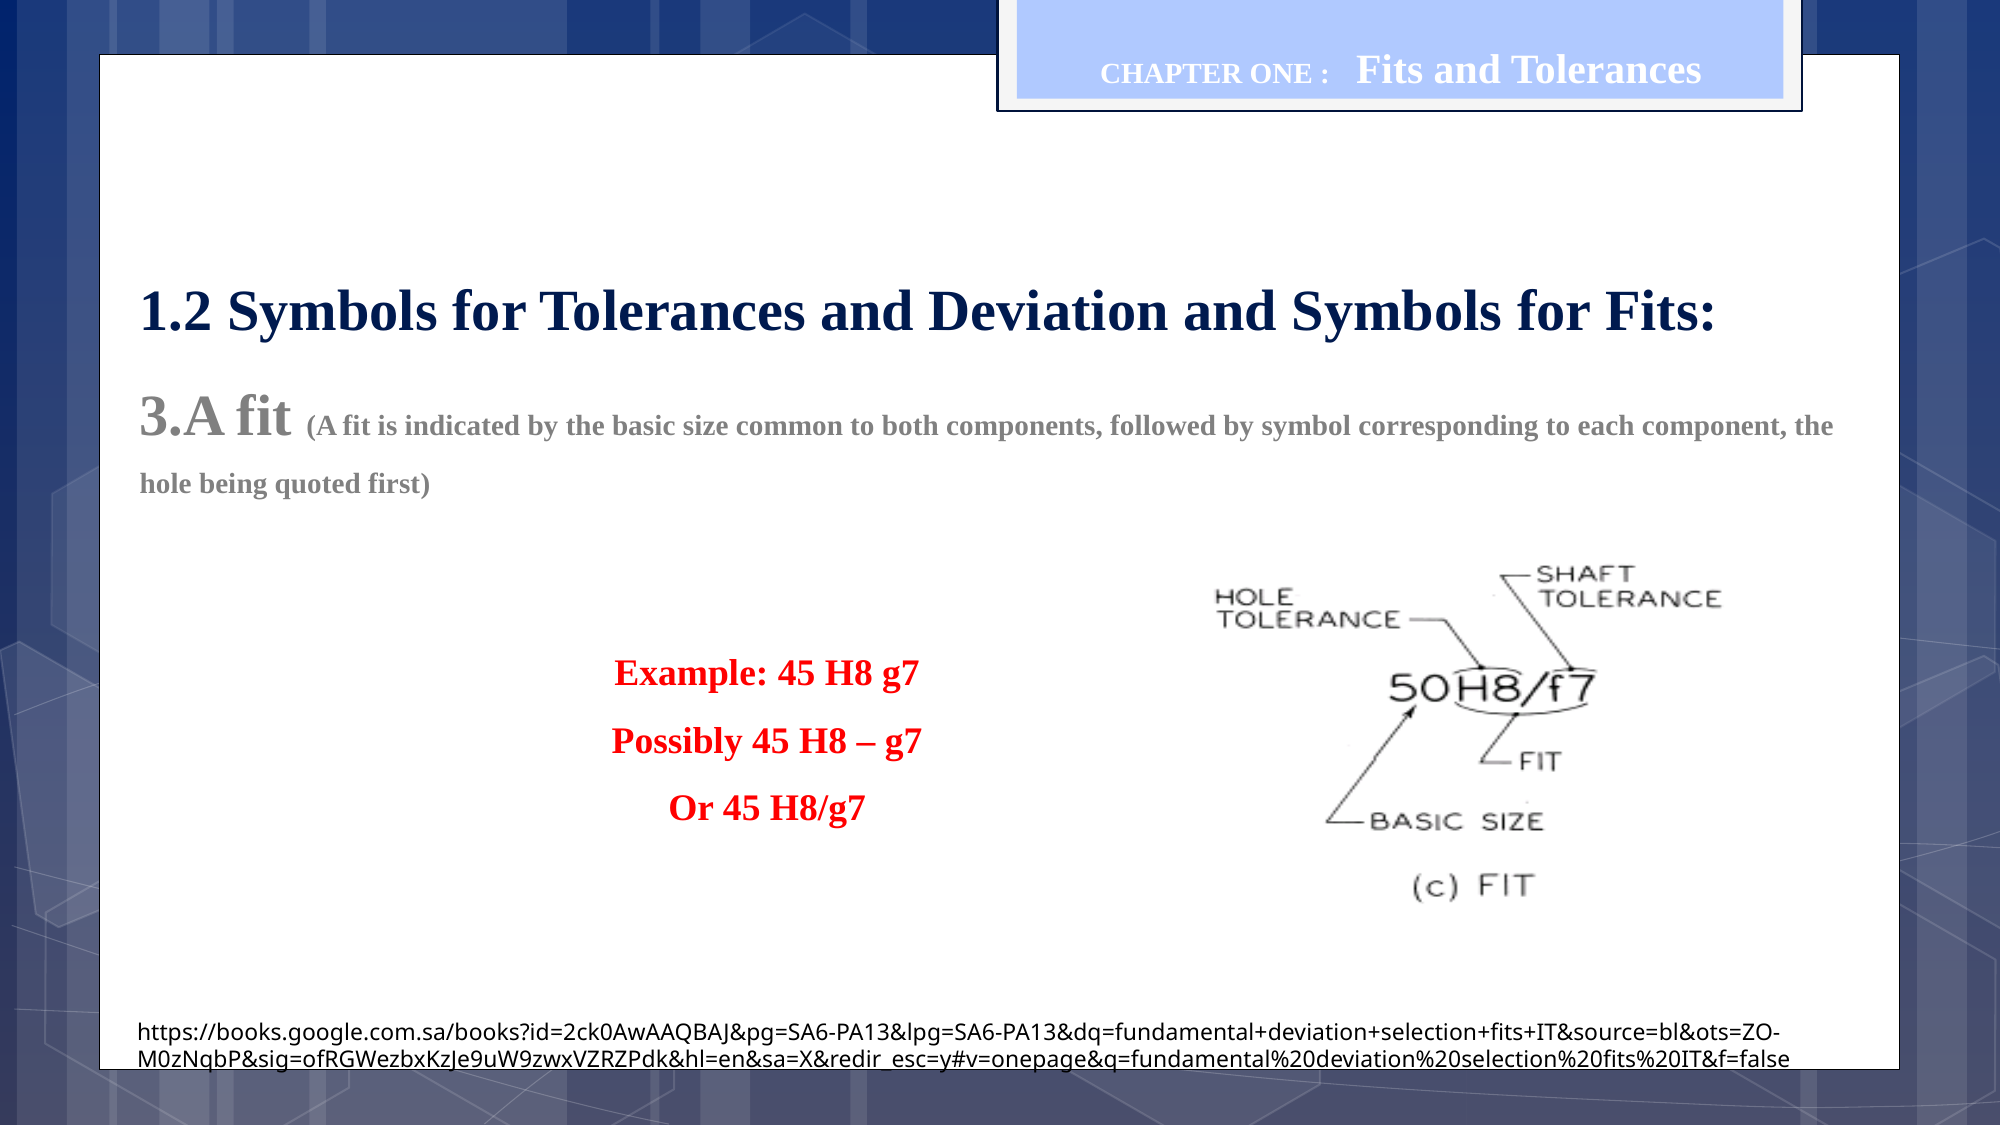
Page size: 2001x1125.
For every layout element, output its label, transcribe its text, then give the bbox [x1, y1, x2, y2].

text_box Example: 45 H8 g7 Possibly 45 H8 – g7 Or 45 H8/g7 [267, 618, 1196, 836]
picture [1202, 543, 1736, 913]
text_box 1.2 Symbols for Tolerances and Deviation and Symbols for Fits: 3.A fit (A fit is indicated by the basic size common to both components, followed by symbol corresponding to each component, the hole being quoted first) [124, 19, 1860, 770]
text_box https://books.google.com.sa/books?id=2ck0AwAAQBAJ&pg=SA6-PA13&lpg=SA6-PA13&dq=fundamental+deviation+selection+fits+IT&source=bl&ots=ZO-M0zNqbP&sig=ofRGWezbxKzJe9uW9zwxVZRZPdk&hl=en&sa=X&redir_esc=y#v=onepage&q=fundamental%20deviation%20selection%20fits%20IT&f=false [122, 1009, 1875, 1107]
text_box CHAPTER ONE : Fits and Tolerances [942, 0, 1860, 106]
